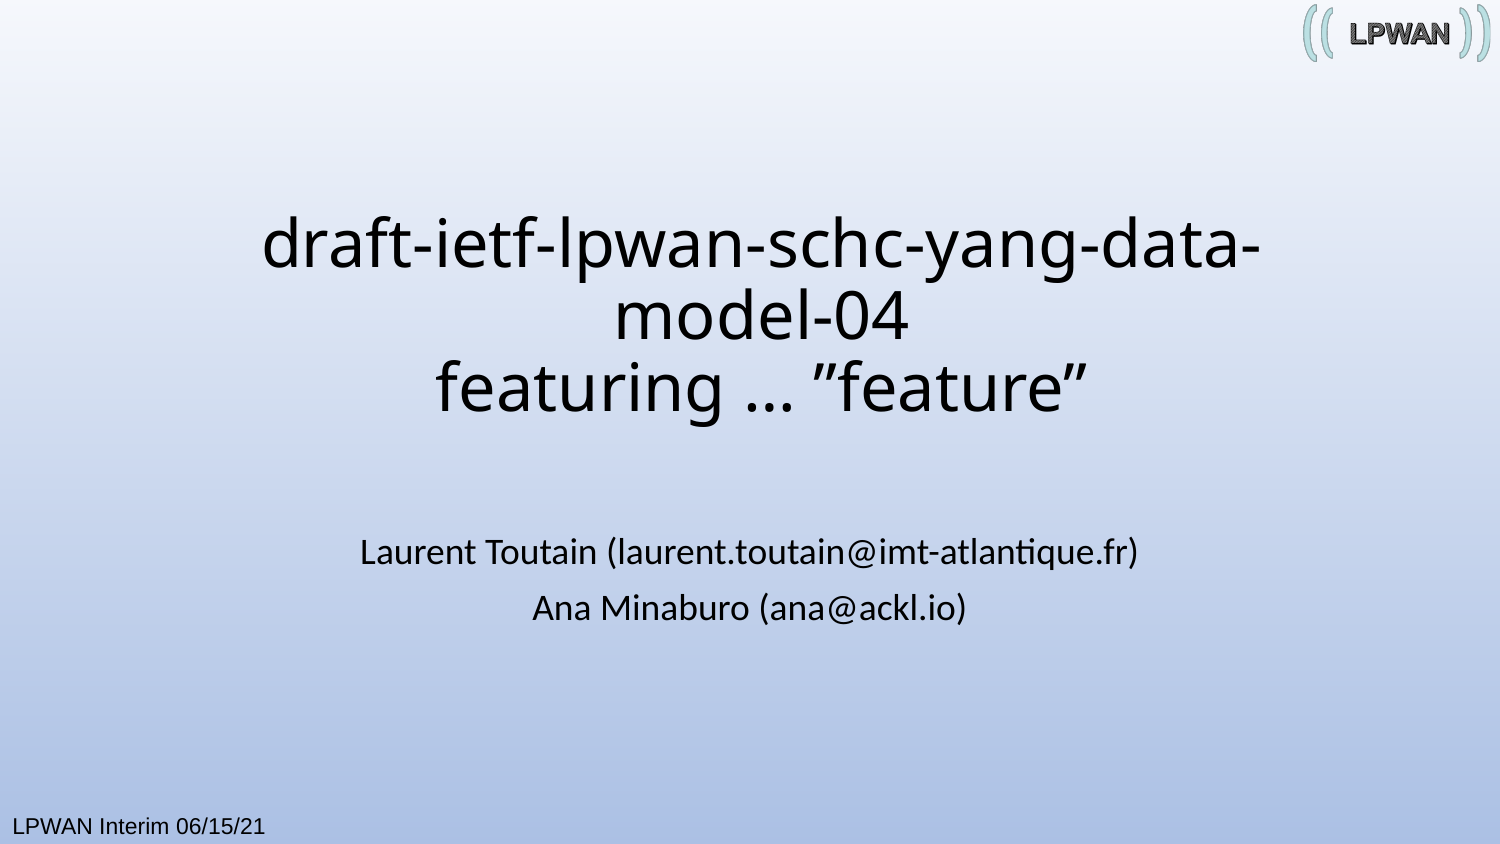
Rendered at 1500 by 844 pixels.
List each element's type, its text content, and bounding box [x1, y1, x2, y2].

subtitle Laurent Toutain (laurent.toutain@imt-atlantique.fr) Ana Minaburo (ana@ackl.io) [187, 526, 1313, 706]
title draft-ietf-lpwan-schc-yang-data-model-04 featuring … ”feature” [177, 138, 1348, 432]
picture [1303, 4, 1491, 62]
